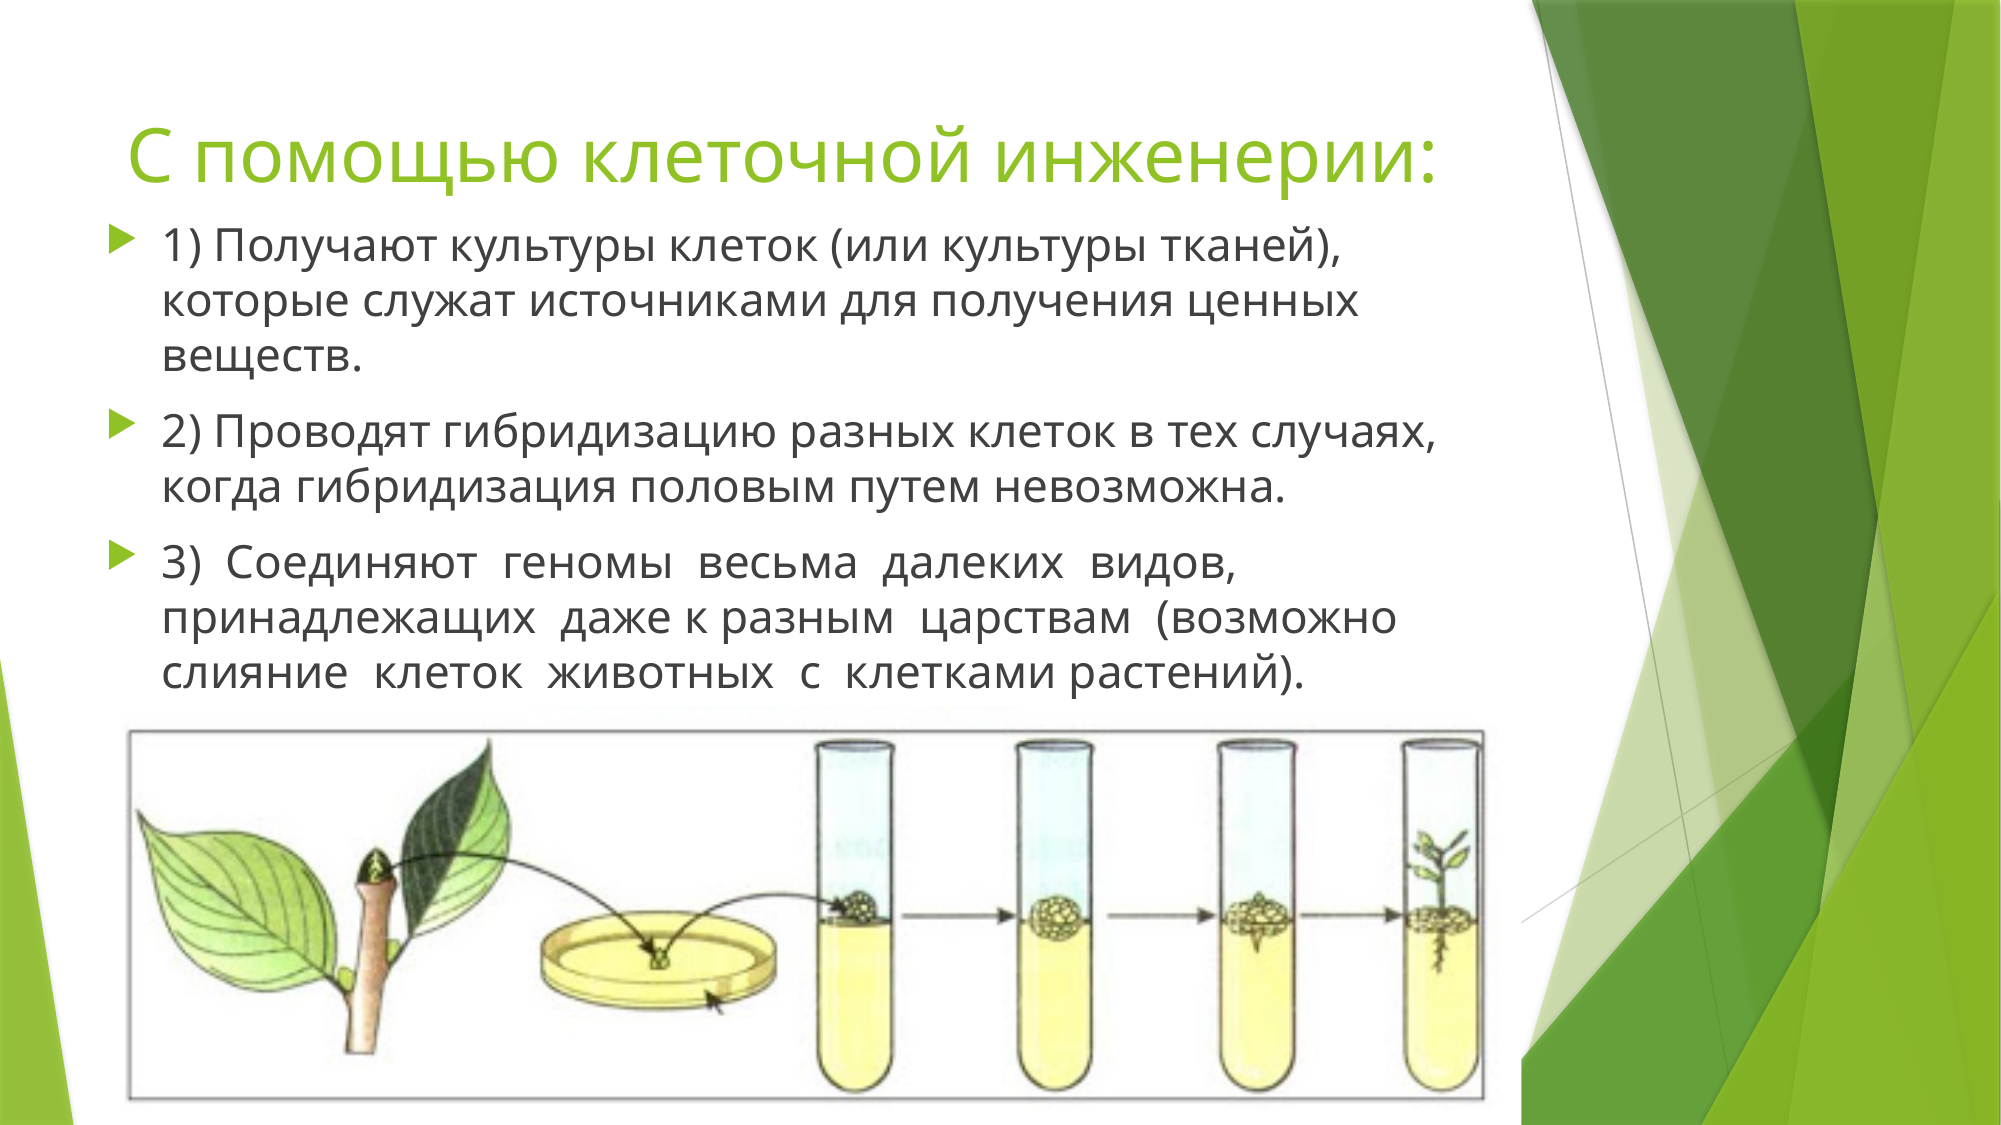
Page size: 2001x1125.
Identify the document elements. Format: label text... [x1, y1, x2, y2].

list 1) Получают культуры клеток (или культуры тканей), которые служат источниками для получения ценных веществ. 2) Проводят гибридизацию разных клеток в тех случаях, когда гибридизация половым путем невозможна. 3) Соединяют геномы весьма далеких видов, принадлежащих даже к разным царствам (возможно слияние клеток животных с клетками растений). [90, 208, 1501, 705]
picture [78, 706, 1522, 1125]
title С помощью клеточной инженерии: [111, 99, 1522, 317]
